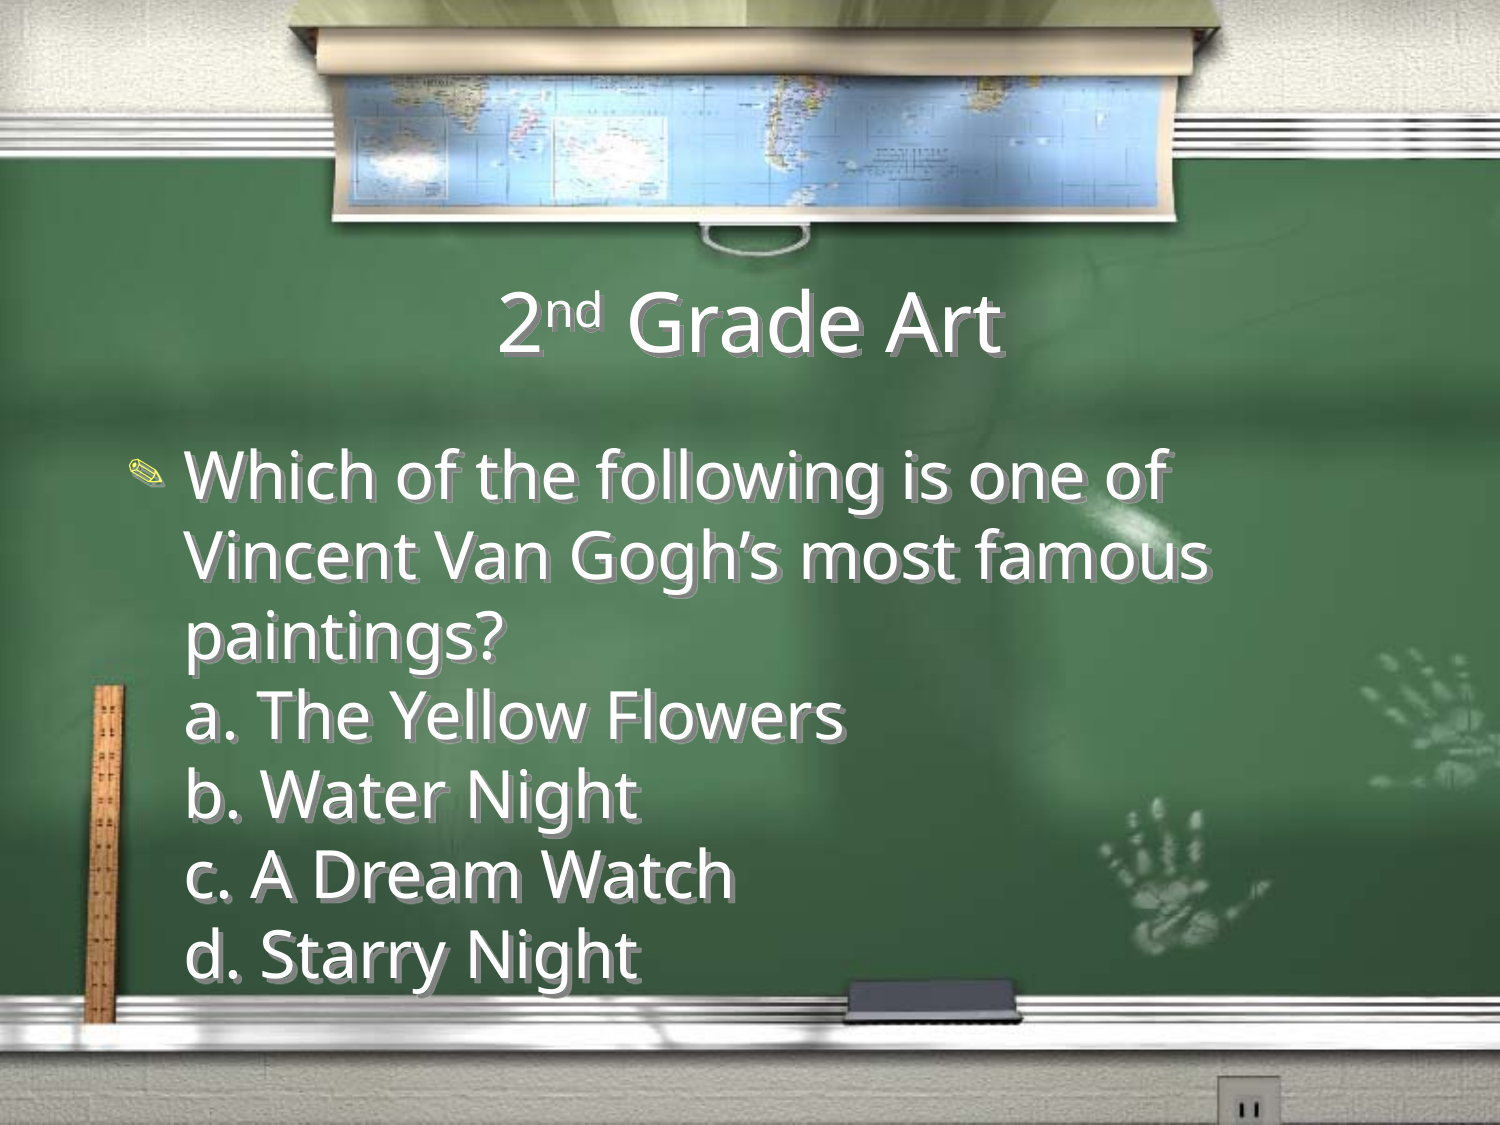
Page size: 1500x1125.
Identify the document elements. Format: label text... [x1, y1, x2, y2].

list Which of the following is one of Vincent Van Gogh’s most famous paintings? a. The Yellow Flowers b. Water Night c. A Dream Watch d. Starry Night [112, 424, 1388, 1001]
picture [0, 0, 1500, 1125]
title 2nd Grade Art [112, 224, 1388, 413]
